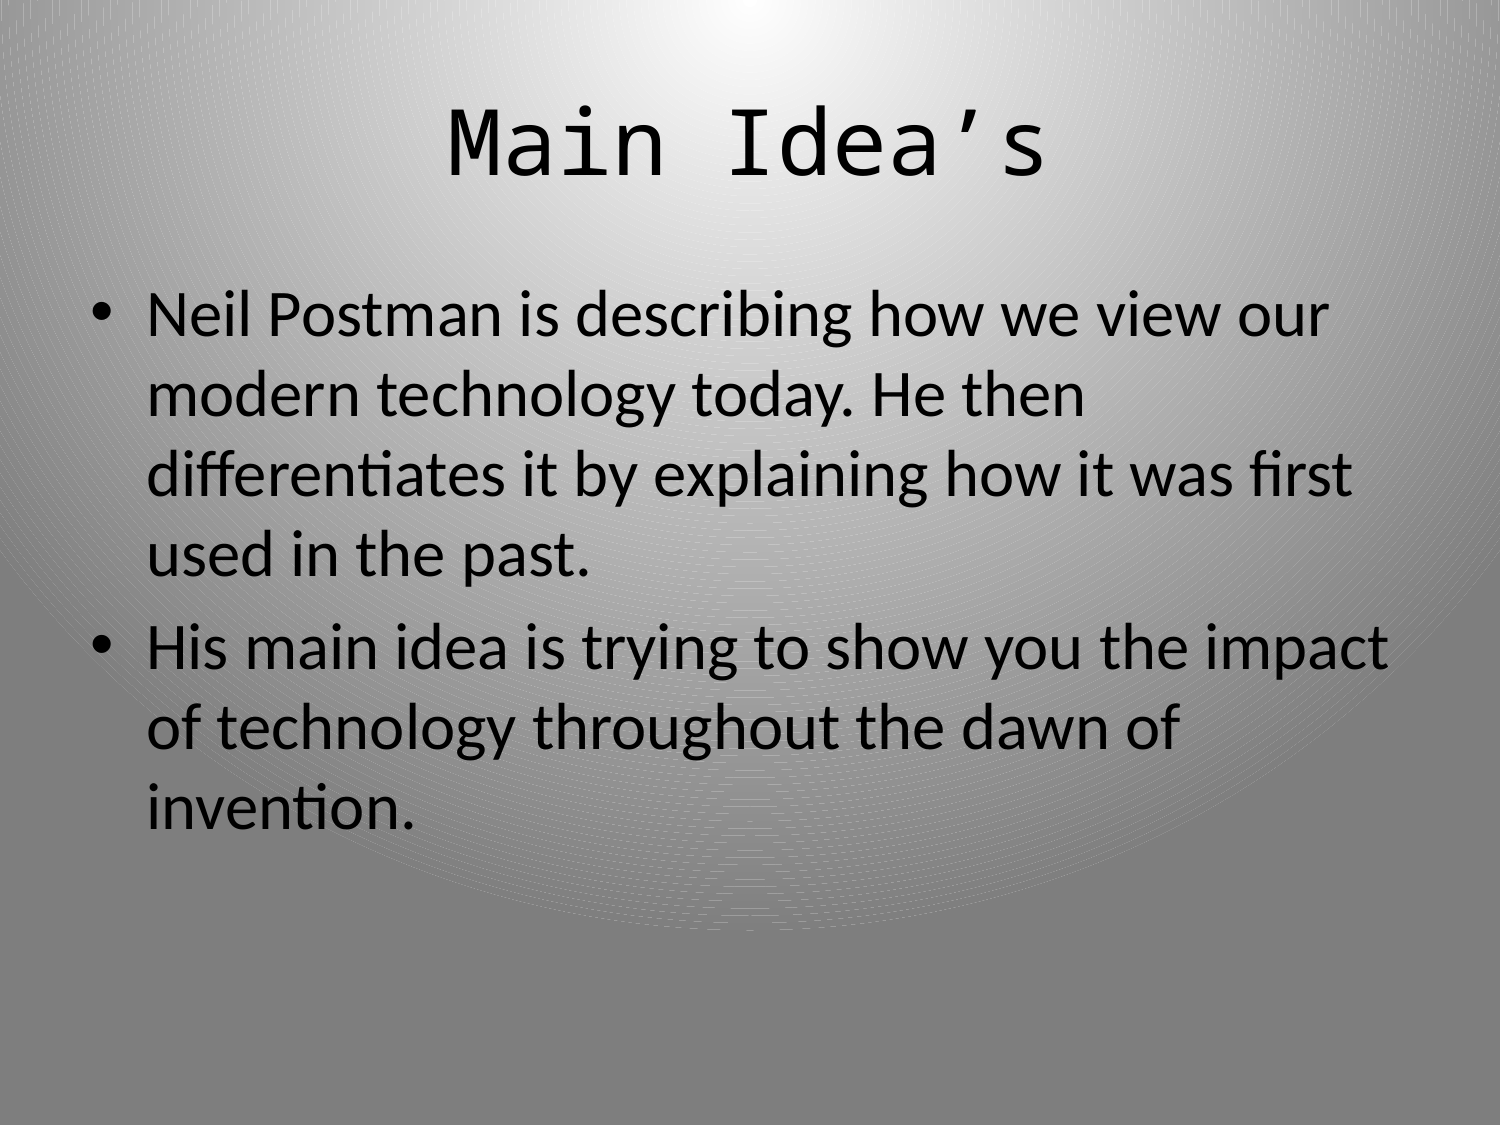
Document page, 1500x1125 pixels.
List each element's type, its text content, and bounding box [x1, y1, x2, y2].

list Neil Postman is describing how we view our modern technology today. He then differentiates it by explaining how it was first used in the past. His main idea is trying to show you the impact of technology throughout the dawn of invention. [75, 262, 1425, 1005]
title Main Idea’s [75, 45, 1425, 233]
